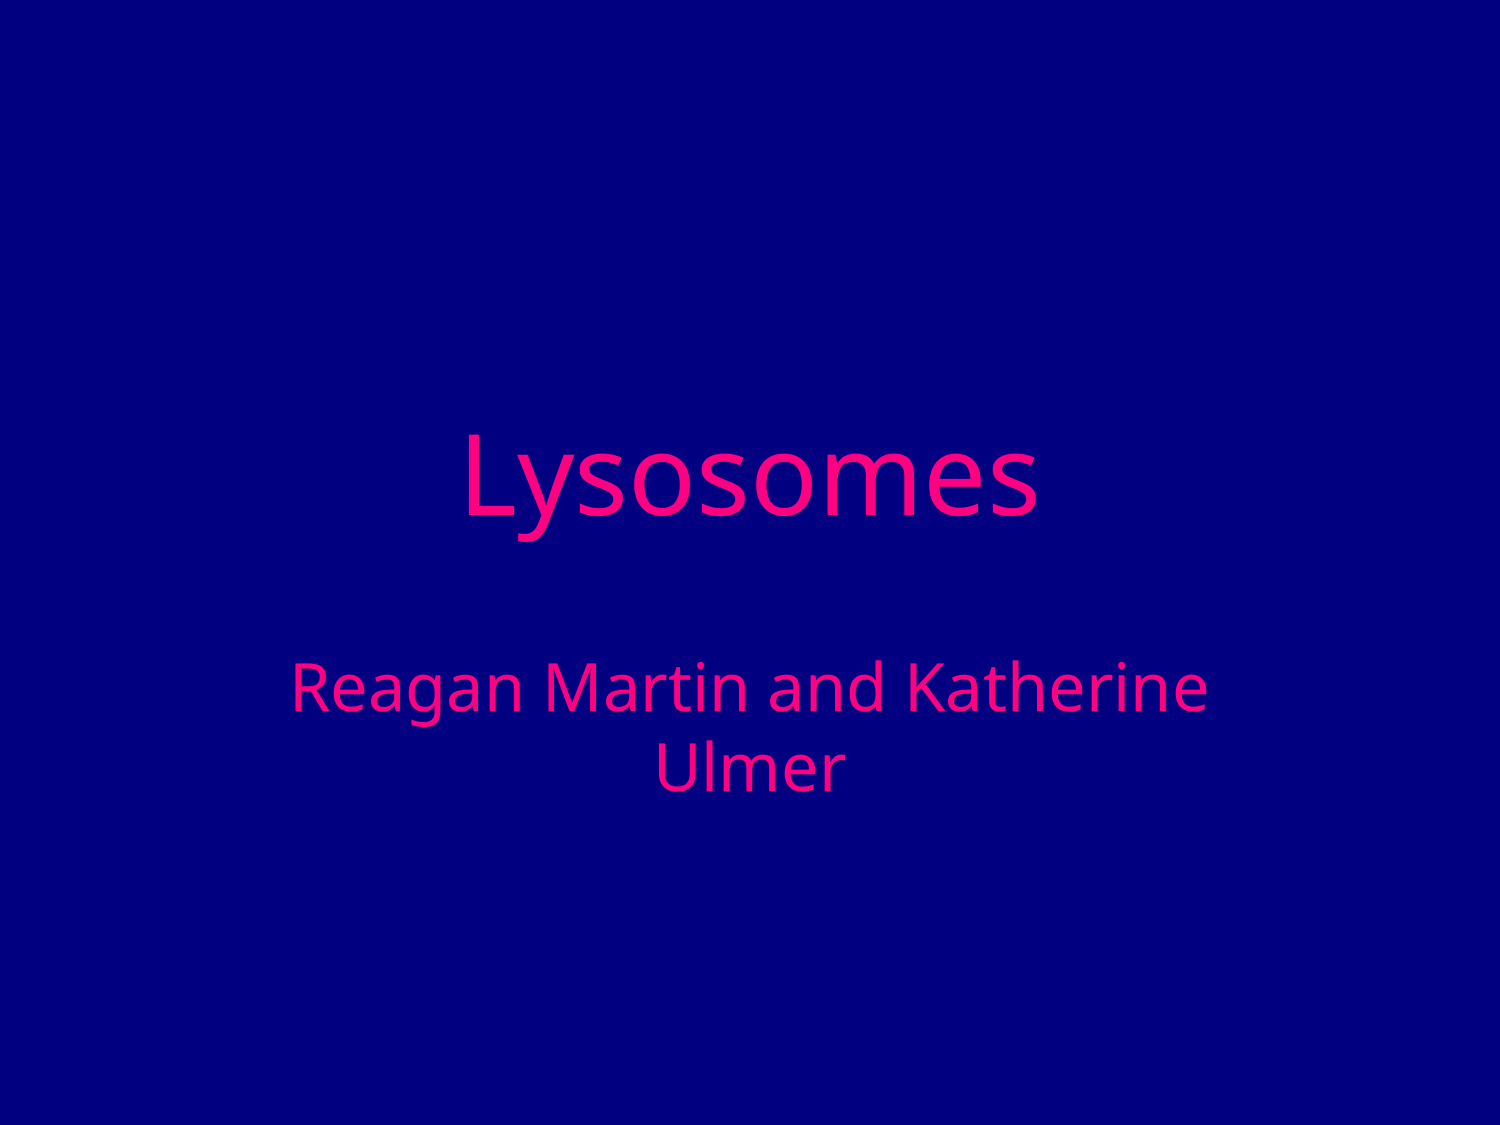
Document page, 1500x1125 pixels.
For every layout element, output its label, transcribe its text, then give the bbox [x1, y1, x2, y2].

title Lysosomes [112, 349, 1388, 591]
subtitle Reagan Martin and Katherine Ulmer [225, 637, 1275, 925]
